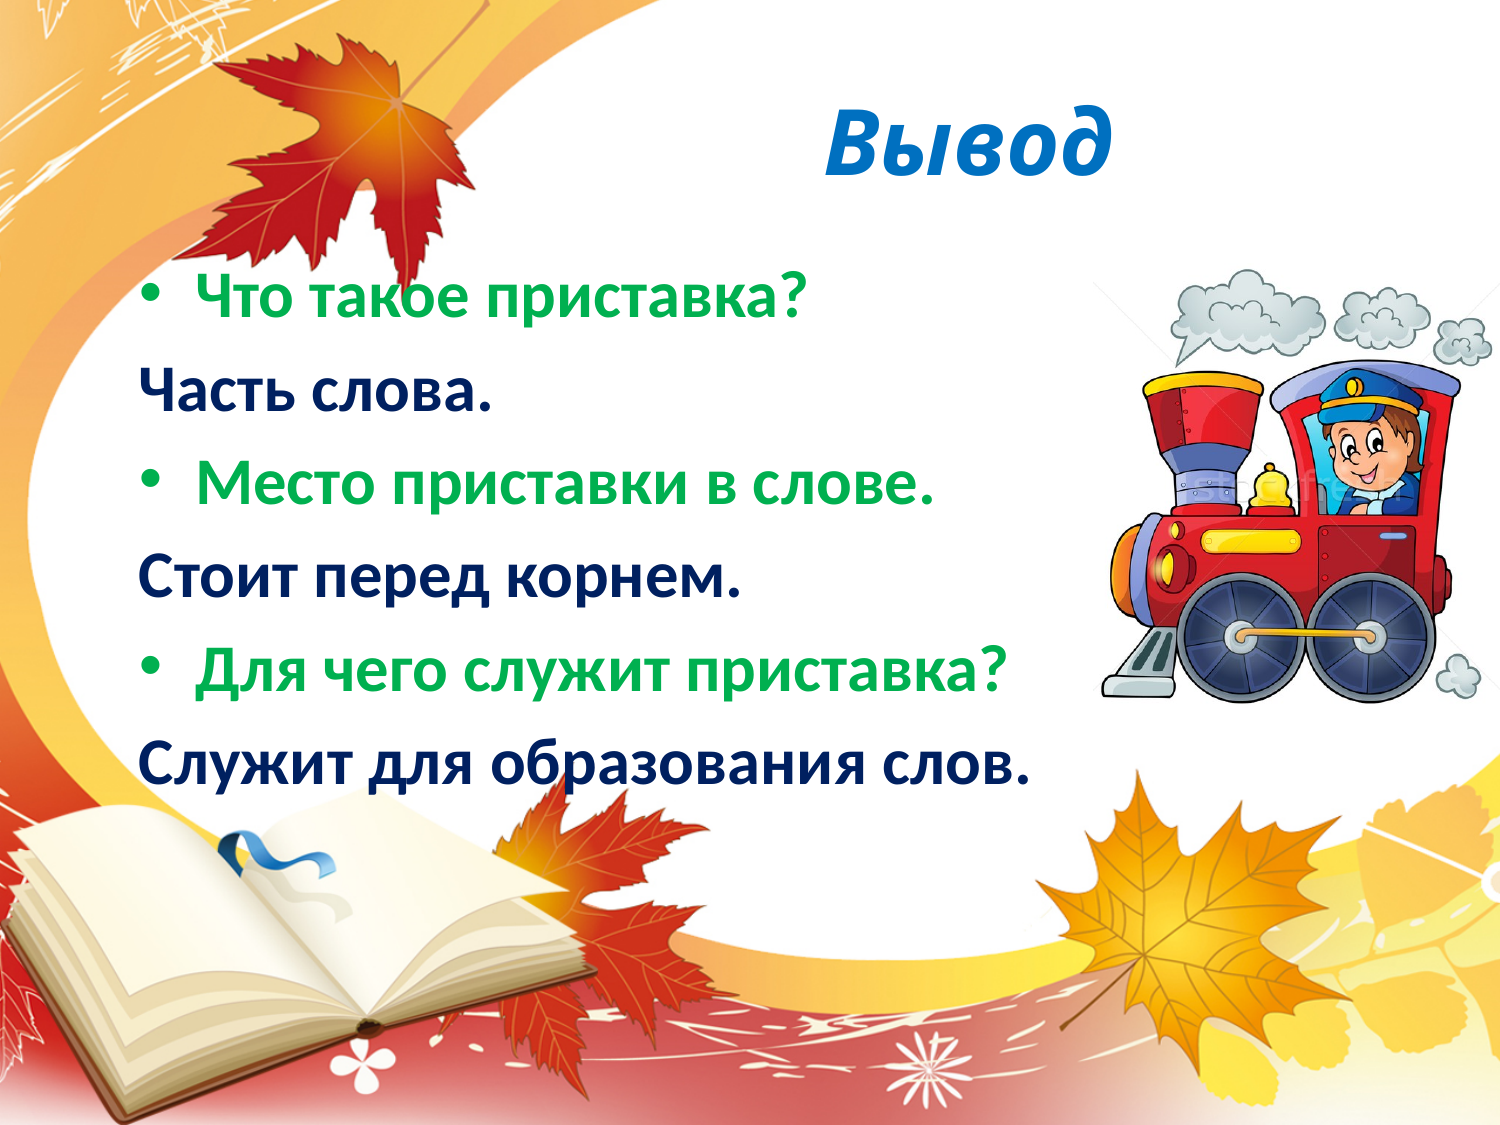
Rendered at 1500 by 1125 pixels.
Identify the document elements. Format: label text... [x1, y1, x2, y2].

list Что такое приставка? Часть слова. Место приставки в слове. Стоит перед корнем. Для чего служит приставка? Служит для образования слов. [123, 243, 1425, 1005]
picture [0, 0, 1500, 1125]
title Вывод [513, 45, 1425, 233]
